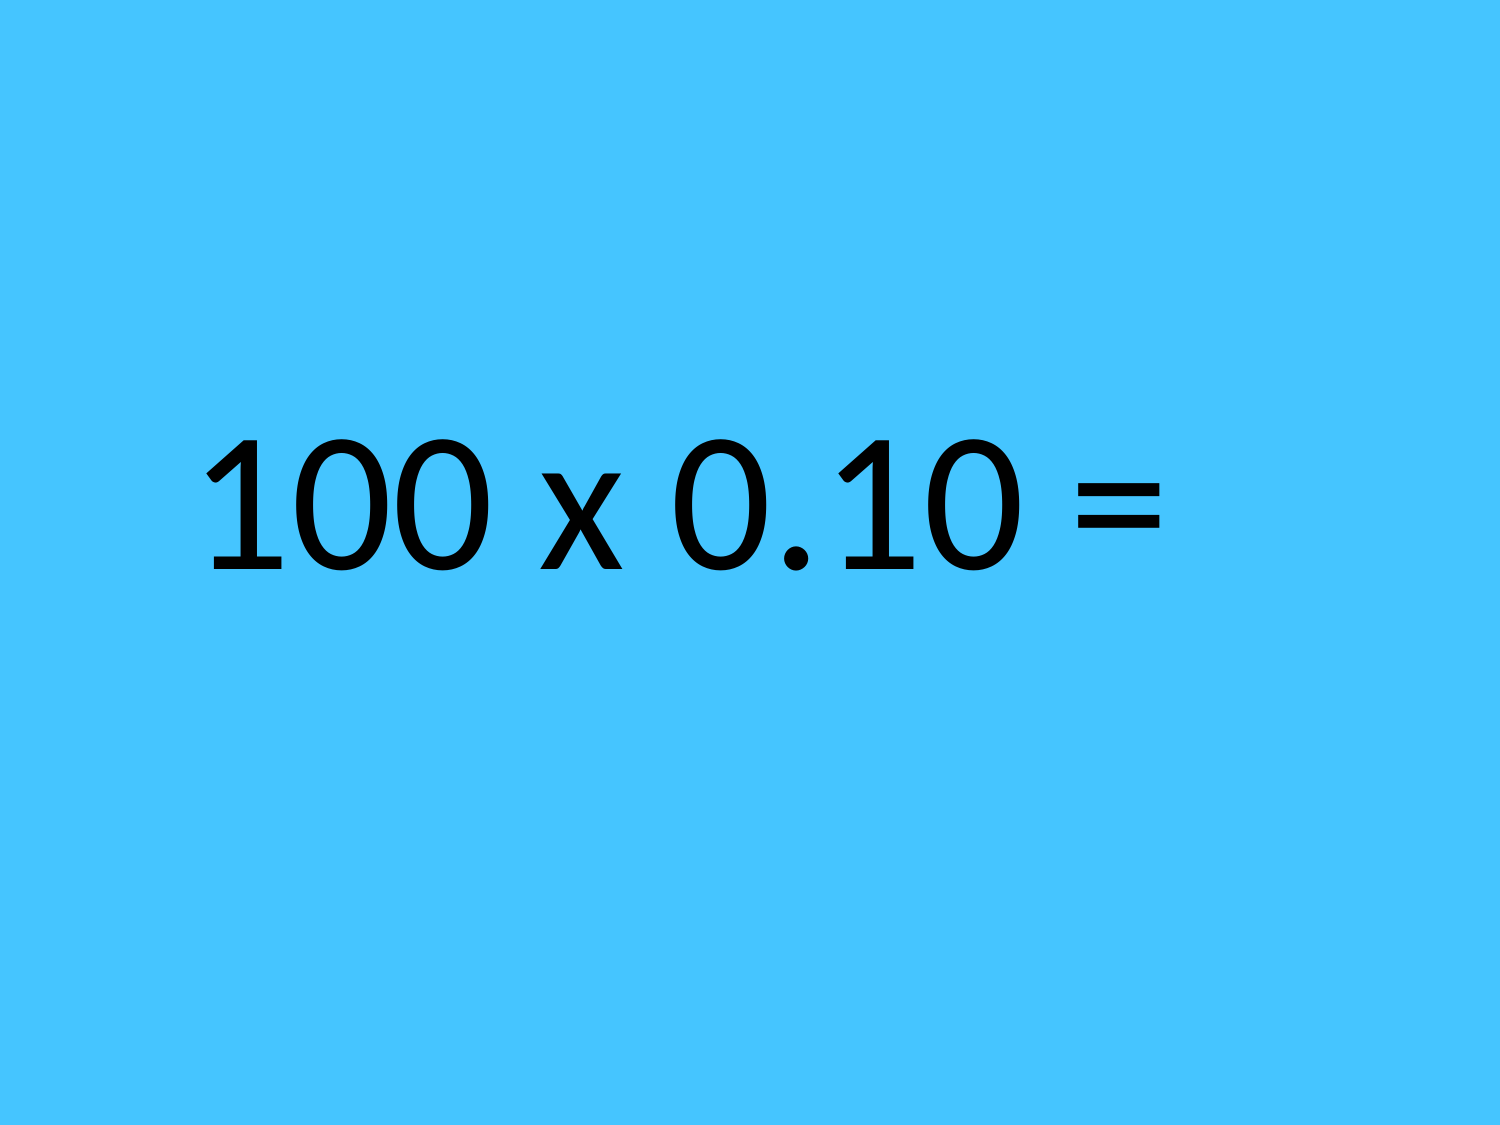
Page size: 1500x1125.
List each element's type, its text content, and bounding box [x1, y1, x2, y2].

text_box 100 x 0.10 = [174, 362, 1188, 618]
